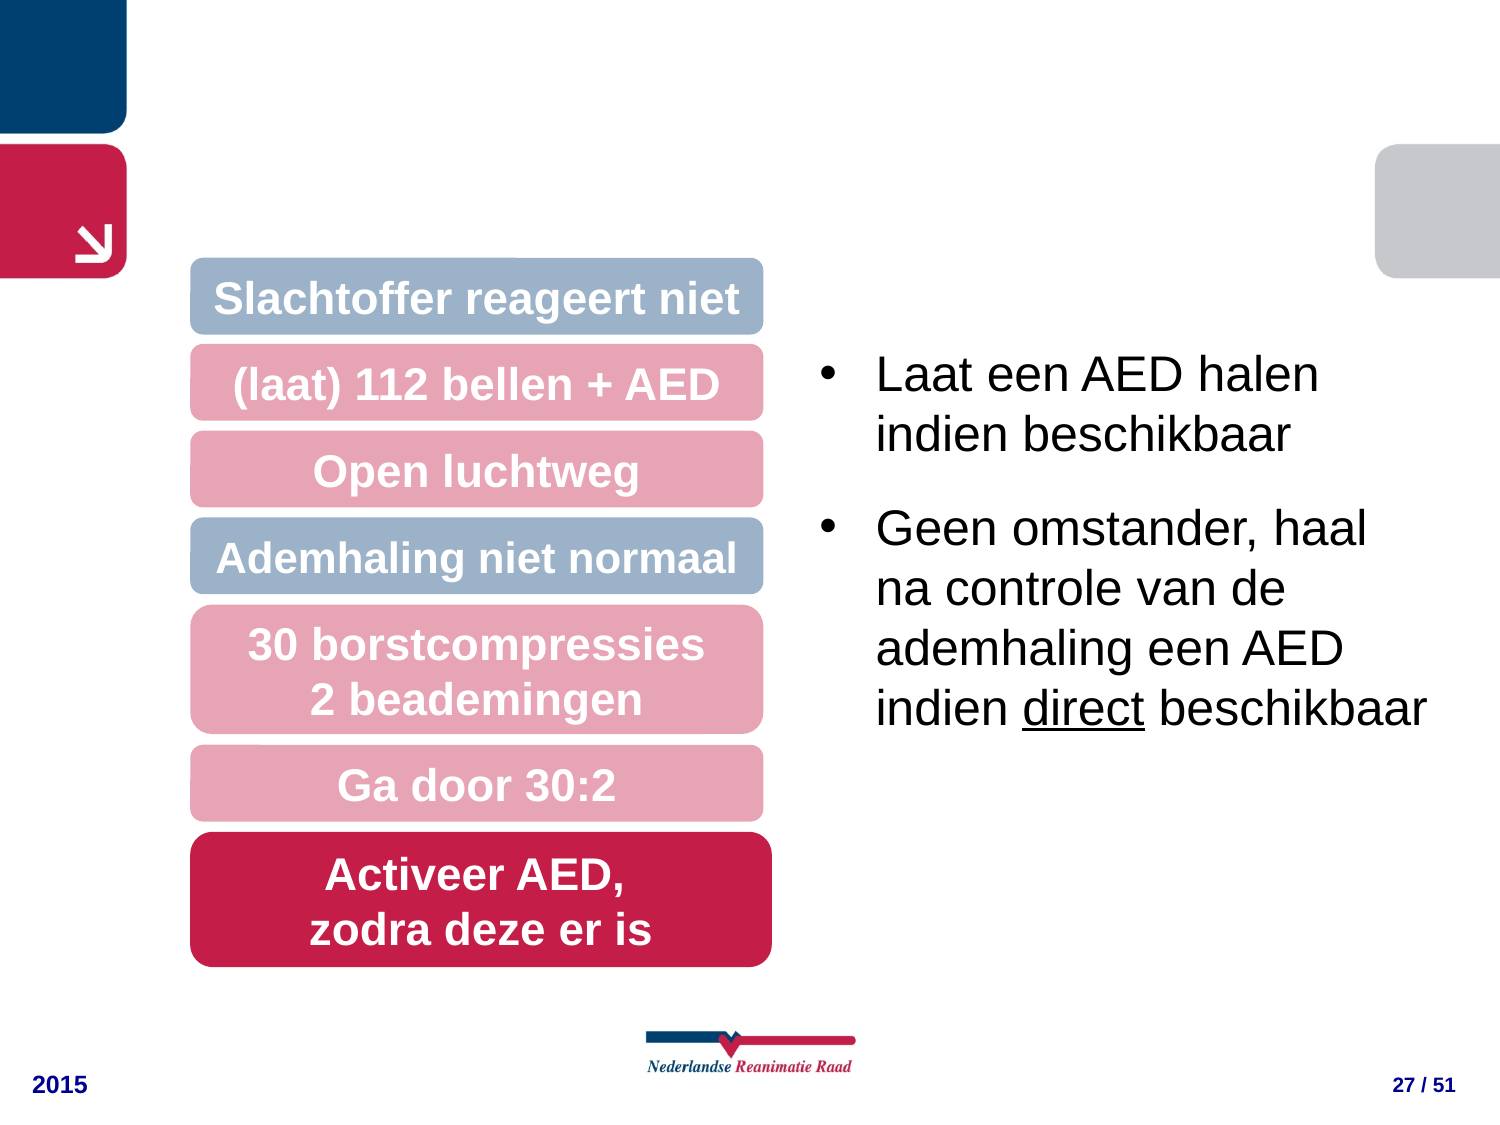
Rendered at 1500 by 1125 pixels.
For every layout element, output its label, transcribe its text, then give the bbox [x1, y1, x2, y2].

text_box Activeer AED, zodra deze er is [188, 829, 774, 970]
text_box Slachtoffer reageert niet [188, 255, 766, 337]
text_box Laat een AED halen indien beschikbaar Geen omstander, haal na controle van de ademhaling een AED indien direct beschikbaar [804, 334, 1448, 743]
text_box Ademhaling niet normaal [188, 515, 766, 597]
text_box 30 borstcompressies 2 beademingen [188, 602, 766, 737]
picture [0, 0, 1500, 1125]
text_box Open luchtweg [188, 428, 766, 510]
text_box (laat) 112 bellen + AED [188, 341, 766, 423]
text_box Ga door 30:2 [188, 742, 766, 824]
